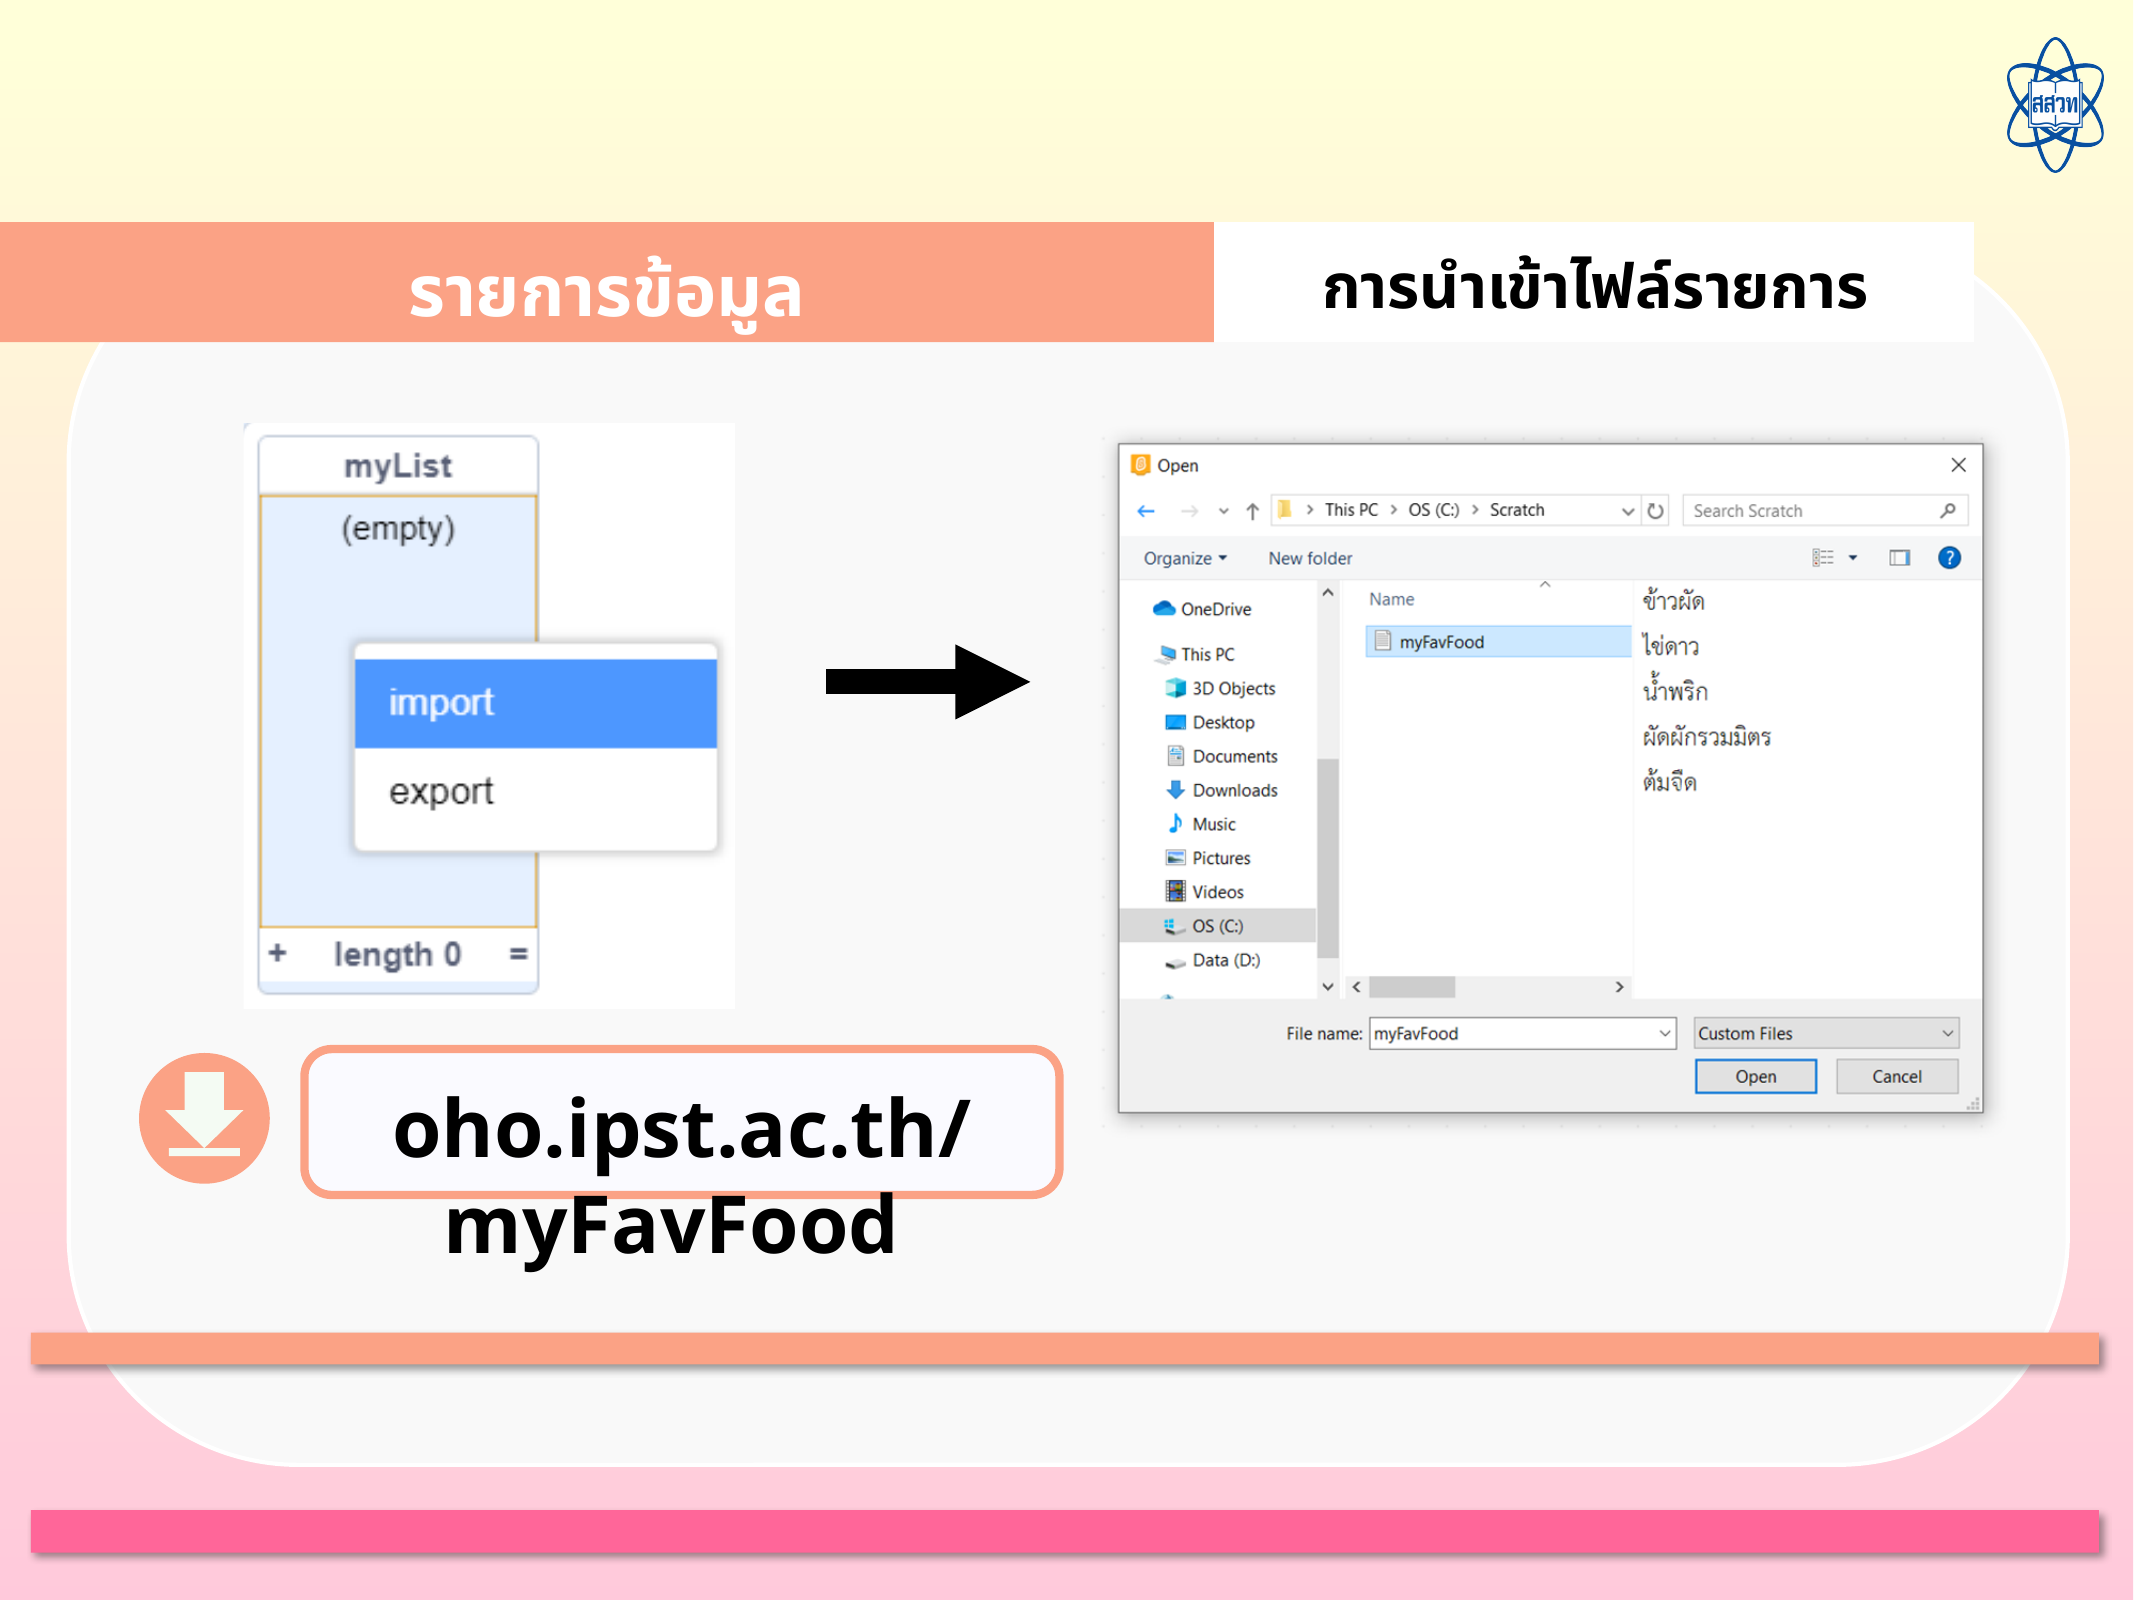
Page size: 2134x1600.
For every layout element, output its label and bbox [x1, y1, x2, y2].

text_box [1214, 222, 1975, 343]
picture [1091, 423, 2012, 1146]
text_box [140, 1053, 269, 1183]
text_box [0, 222, 1214, 343]
picture [243, 423, 735, 1009]
text_box [304, 1049, 1060, 1195]
picture [2007, 37, 2104, 173]
text_box [30, 1331, 2100, 1365]
